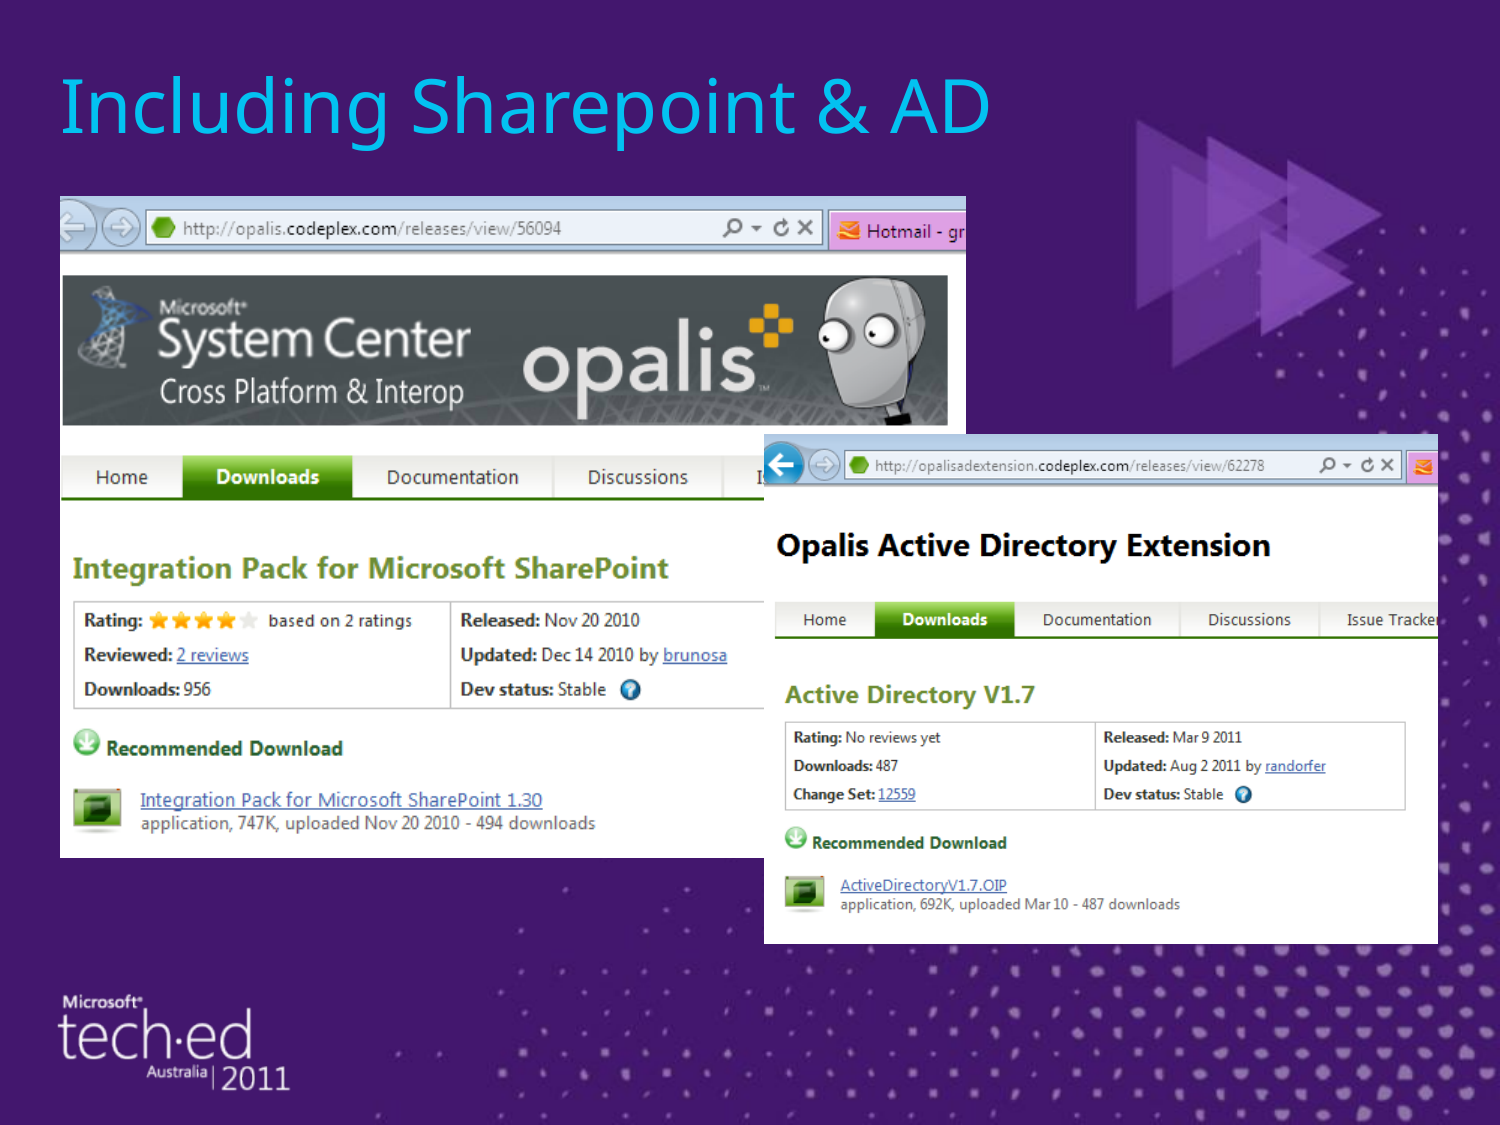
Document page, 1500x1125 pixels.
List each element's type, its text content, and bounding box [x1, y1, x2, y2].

text_box [74, 865, 758, 938]
picture [0, 0, 1500, 1125]
text_box [62, 37, 1438, 147]
text_box Including Sharepoint & AD [45, 51, 1421, 161]
text_box [971, 276, 1425, 432]
